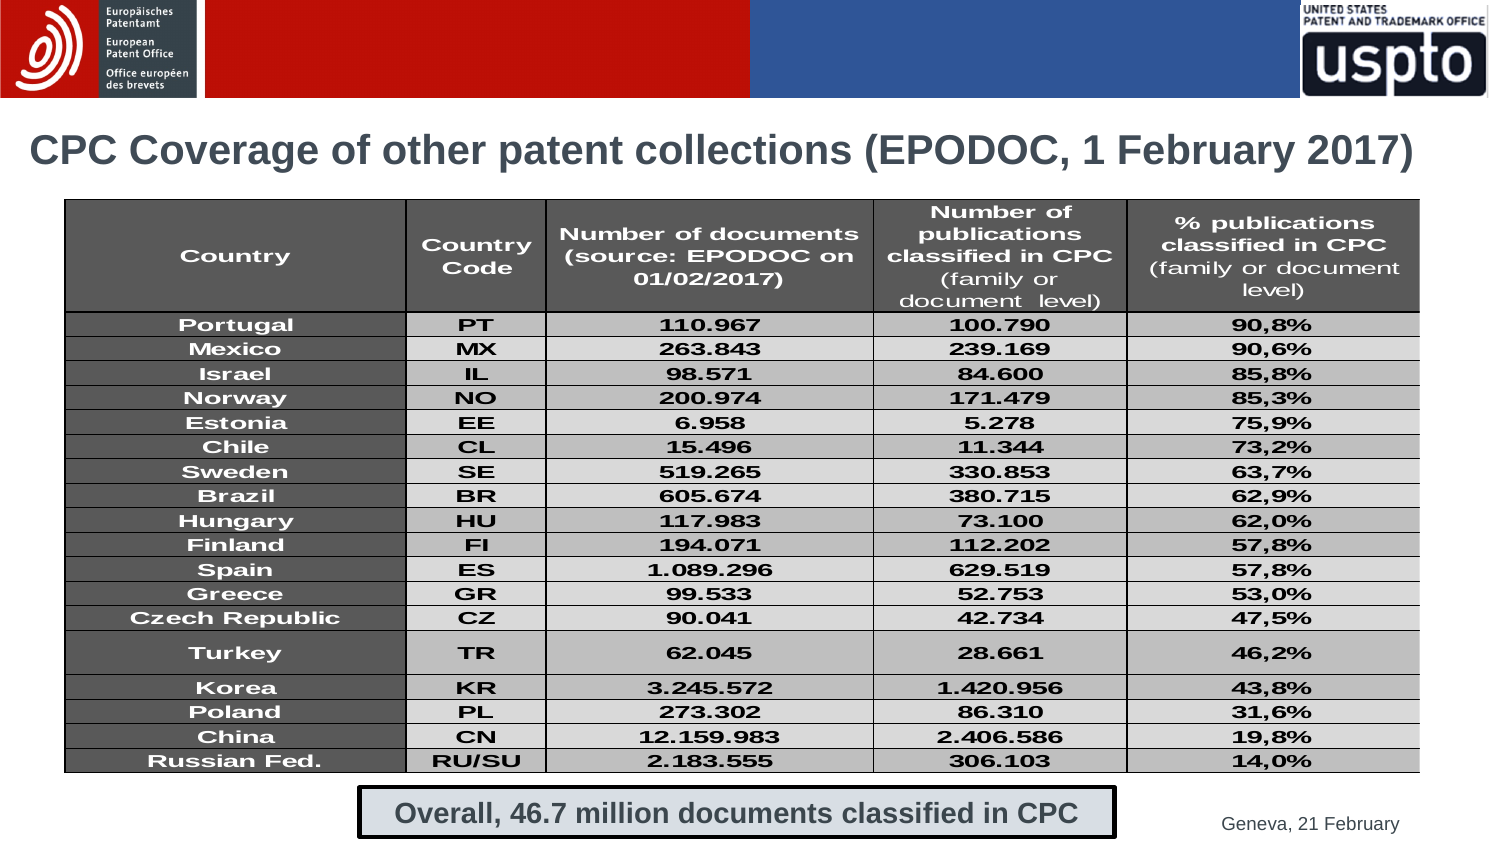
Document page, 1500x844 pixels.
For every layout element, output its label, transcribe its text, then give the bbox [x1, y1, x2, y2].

picture [63, 199, 1422, 774]
picture [0, 0, 1489, 98]
list Geneva, 21 February 2017 [1180, 782, 1400, 837]
text_box CPC Coverage of other patent collections (EPODOC, 1 February 2017) [29, 114, 1316, 178]
text_box Overall, 46.7 million documents classified in CPC [359, 787, 1115, 837]
